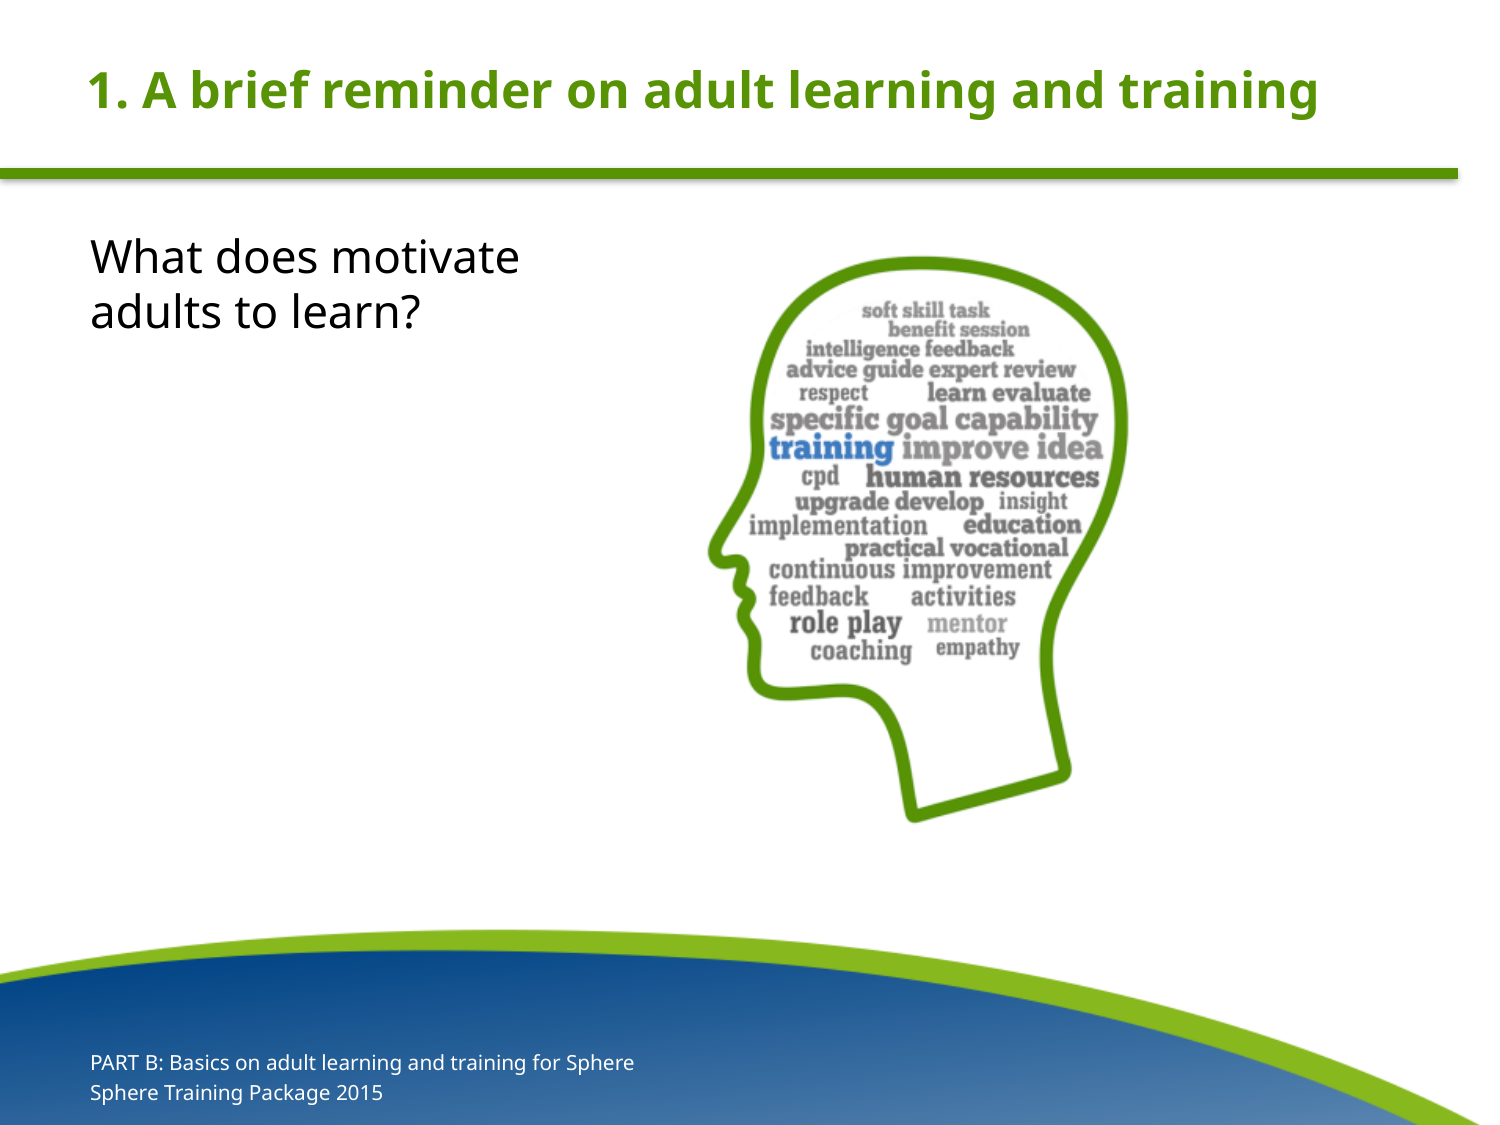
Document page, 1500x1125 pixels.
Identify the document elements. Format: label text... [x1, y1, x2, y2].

picture [660, 246, 1174, 826]
picture [0, 927, 1500, 1125]
text_box PART B: Basics on adult learning and training for Sphere Sphere Training Package 2015 [74, 1038, 1109, 1111]
list What does motivate adults to learn? [75, 219, 600, 476]
title 1. A brief reminder on adult learning and training [75, 0, 1425, 178]
